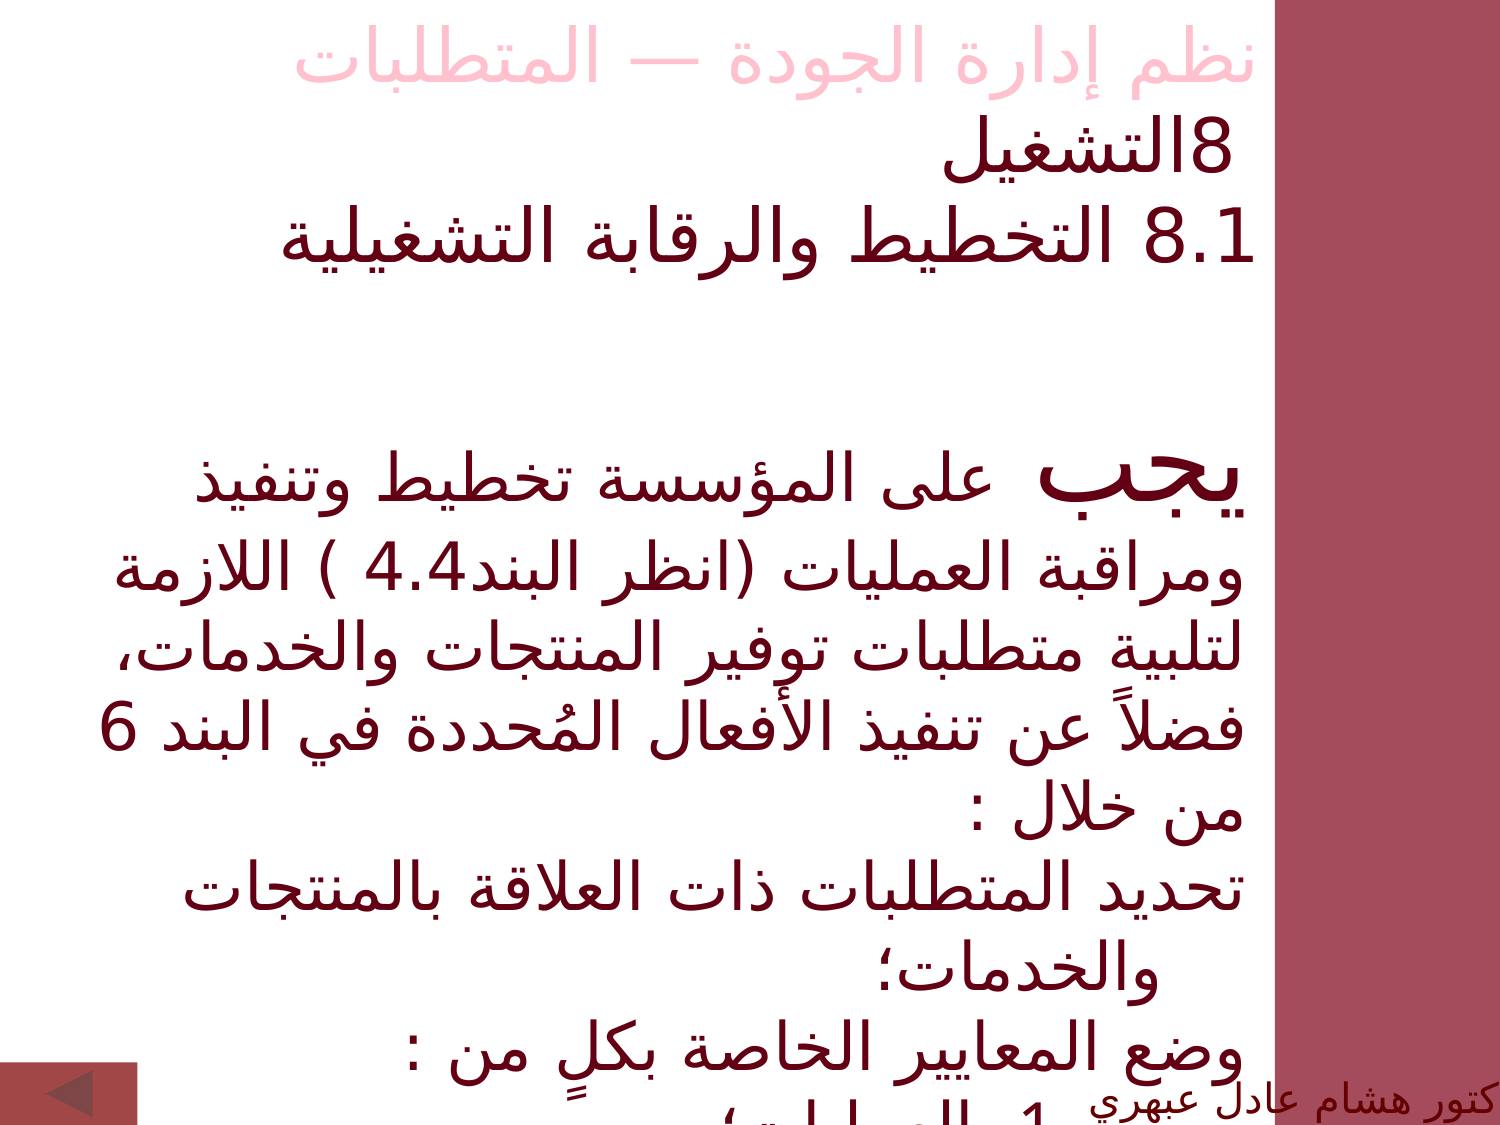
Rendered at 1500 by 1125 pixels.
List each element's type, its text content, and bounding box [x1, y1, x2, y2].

text_box نظم إدارة الجودة — المتطلبات 8التشغيل 8.1 التخطيط والرقابة التشغيلية [0, 0, 1275, 285]
text_box الدكتور هشام عادل عبهري [1073, 1064, 1500, 1125]
text_box [0, 1060, 140, 1125]
text_box [1273, 0, 1500, 1064]
text_box يجب على المؤسسة تخطيط وتنفيذ ومراقبة العمليات (انظر البند4.4 ) اللازمة لتلبية متطلبات توفير المنتجات والخدمات، فضلاً عن تنفيذ الأفعال المُحددة في البند 6 من خلال : تحديد المتطلبات ذات العلاقة بالمنتجات والخدمات؛ وضع المعايير الخاصة بكلٍ من : العمليات؛ قبول المنتجات والخدمات؛ [12, 381, 1263, 1125]
